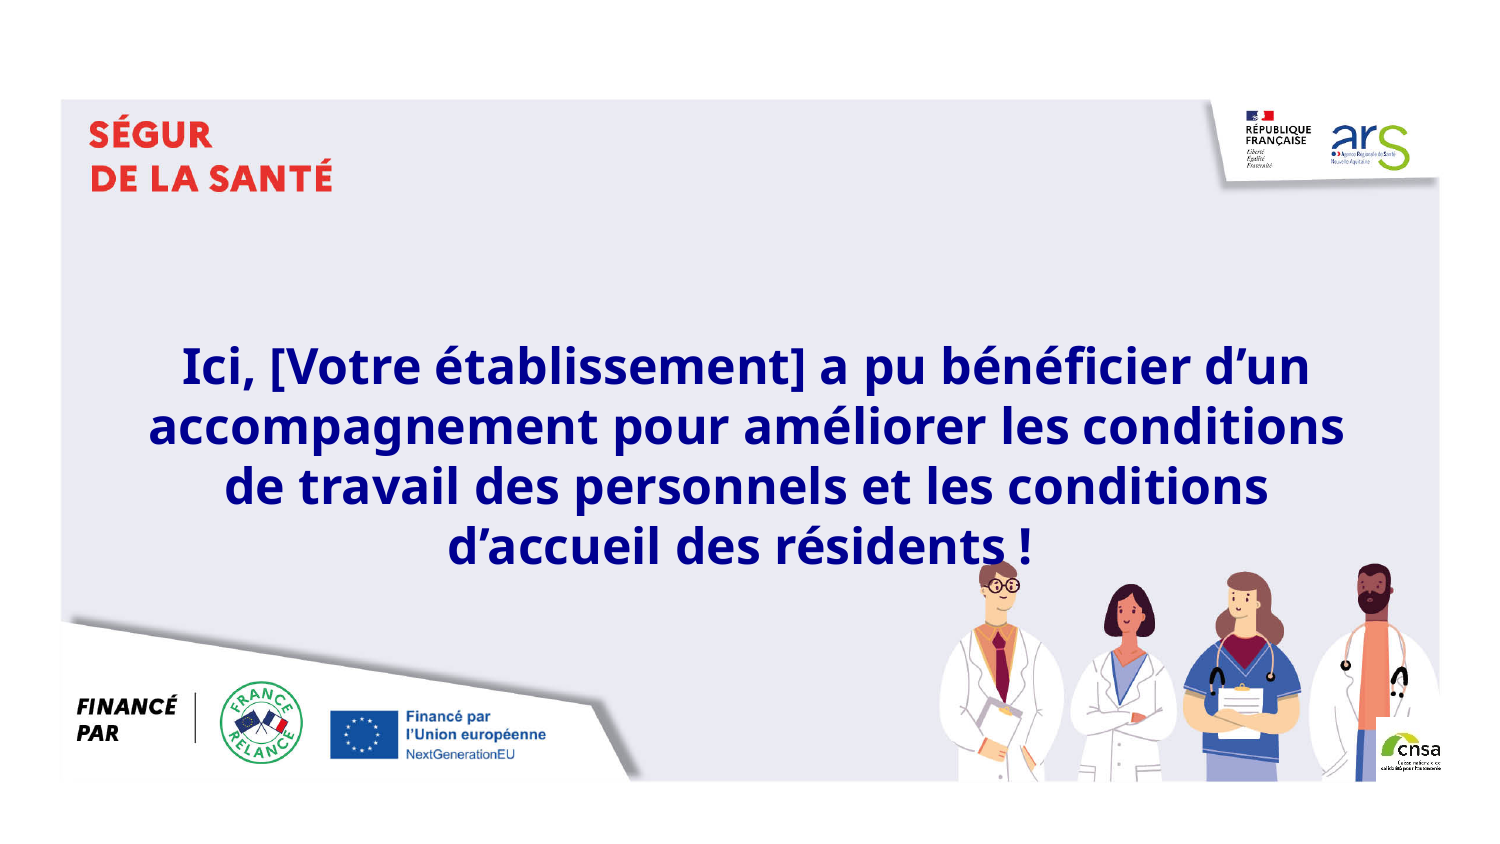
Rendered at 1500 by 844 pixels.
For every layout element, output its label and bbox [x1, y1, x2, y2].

picture [17, 55, 1483, 825]
